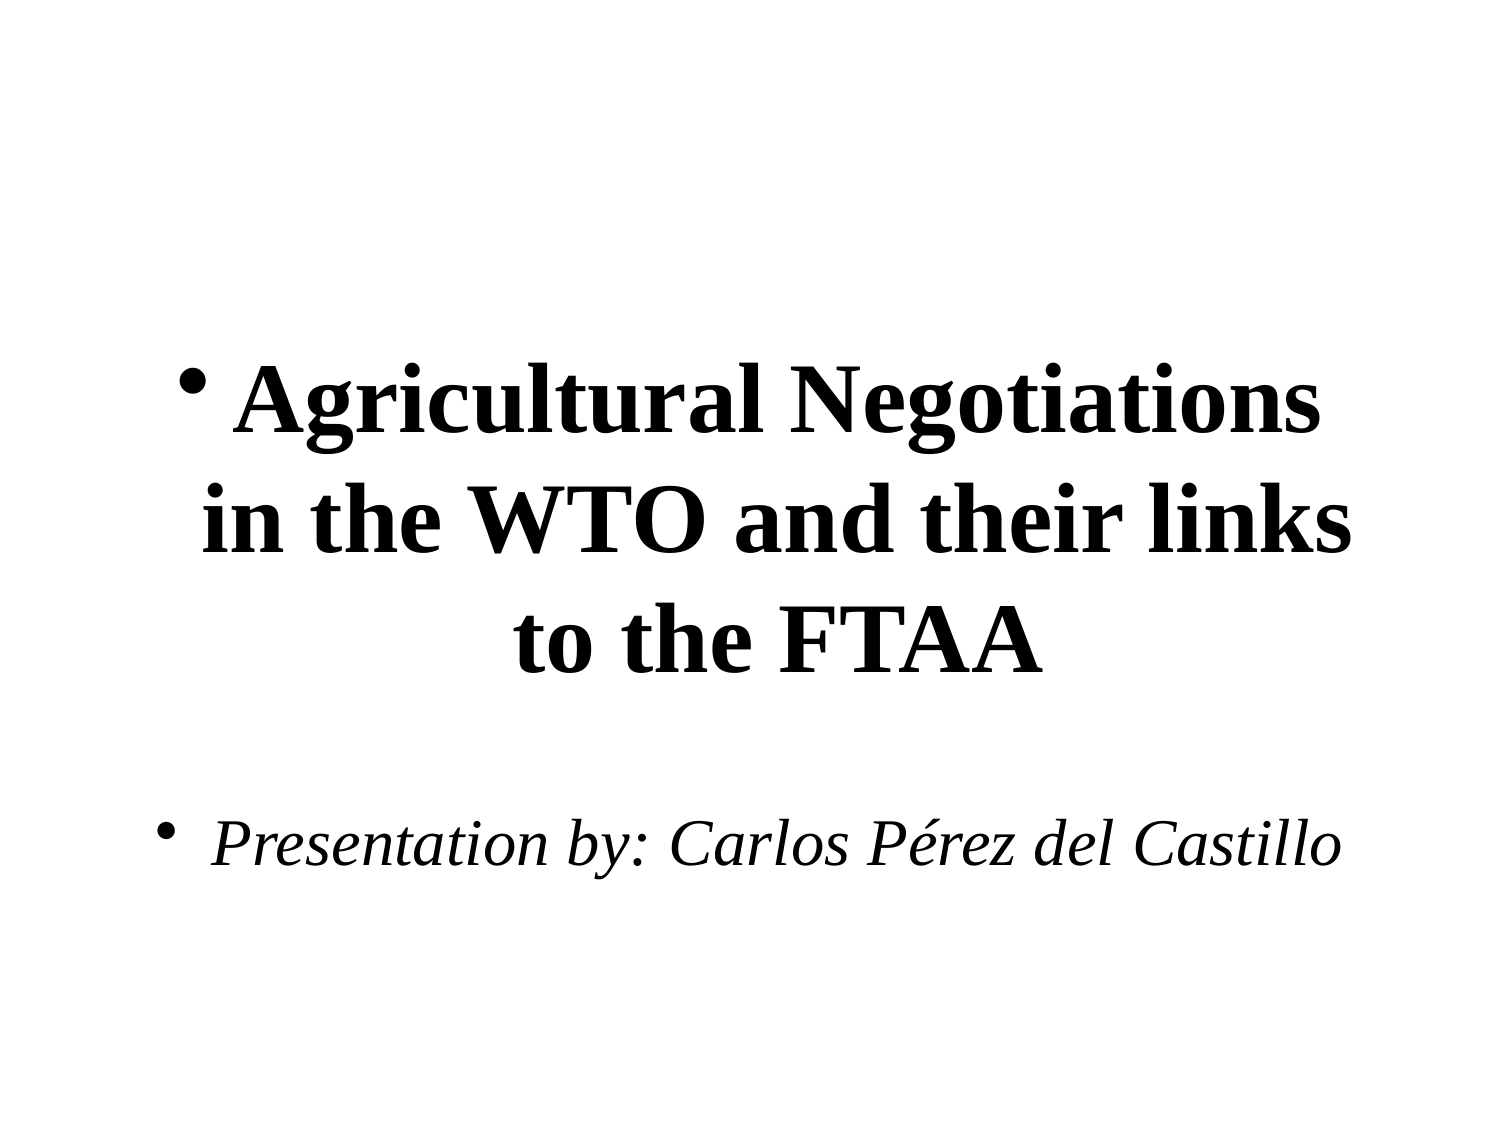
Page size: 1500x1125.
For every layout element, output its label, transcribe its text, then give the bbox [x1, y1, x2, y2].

list Agricultural Negotiations in the WTO and their links to the FTAA Presentation by: Carlos Pérez del Castillo [112, 324, 1388, 1001]
